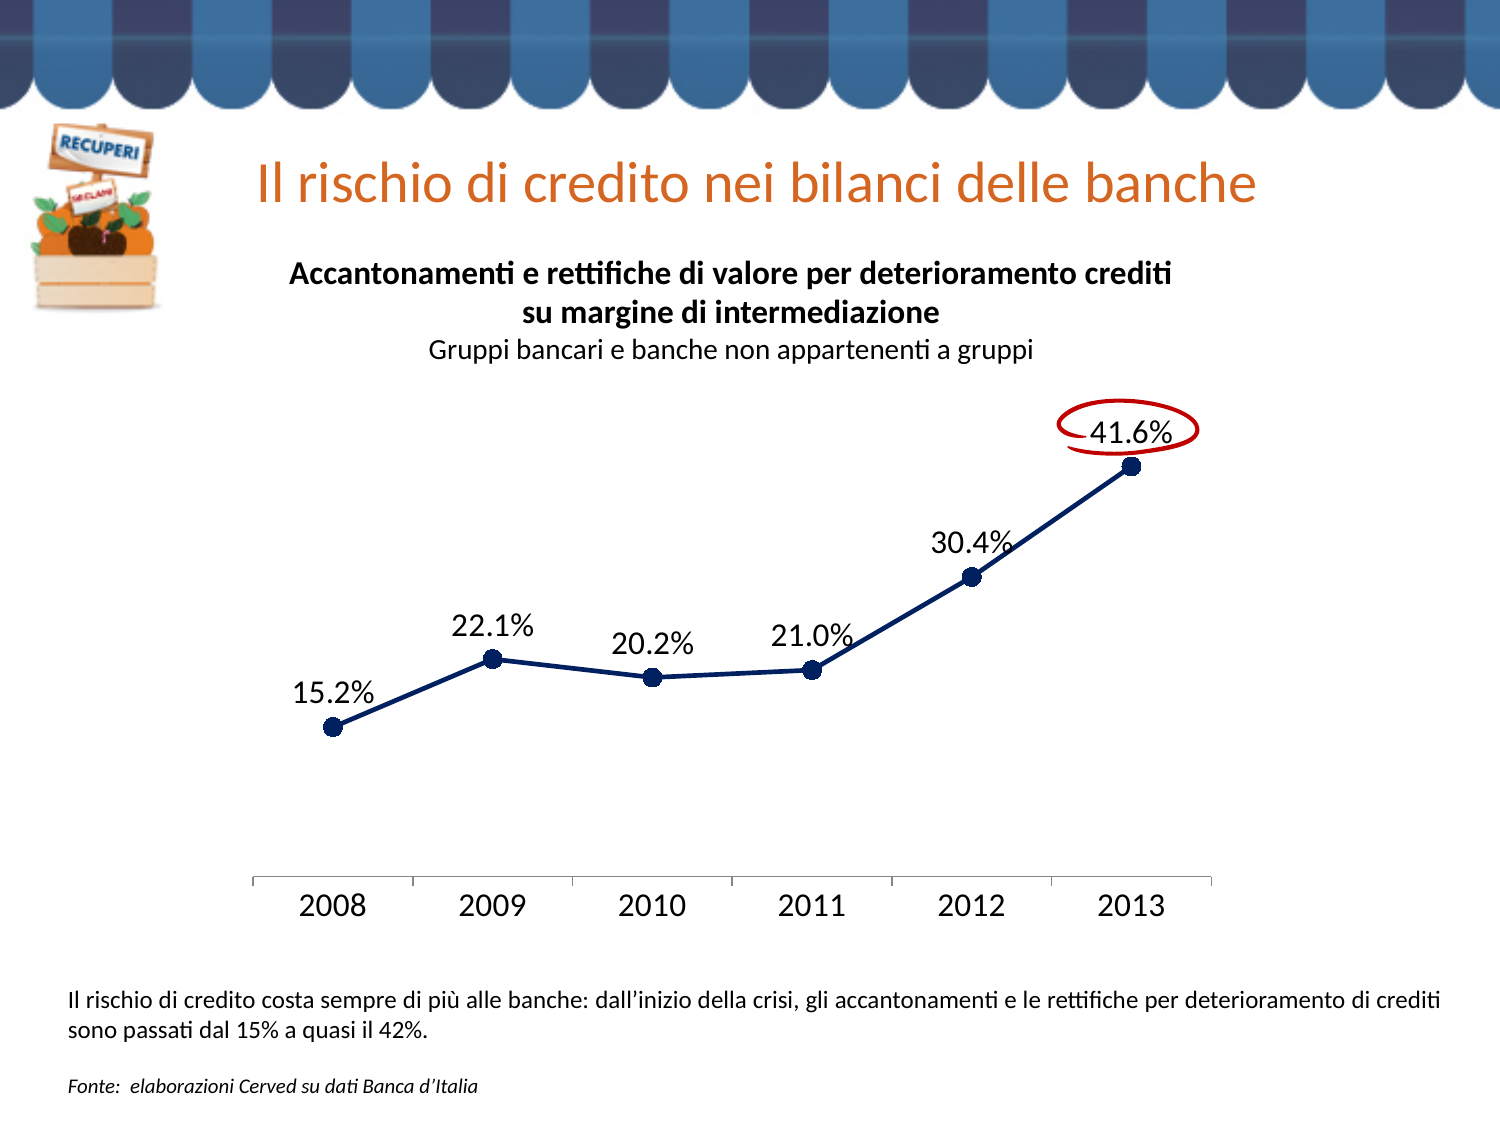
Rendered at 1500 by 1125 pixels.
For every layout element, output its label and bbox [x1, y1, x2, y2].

chart [229, 385, 1235, 953]
picture [0, 0, 1500, 1125]
